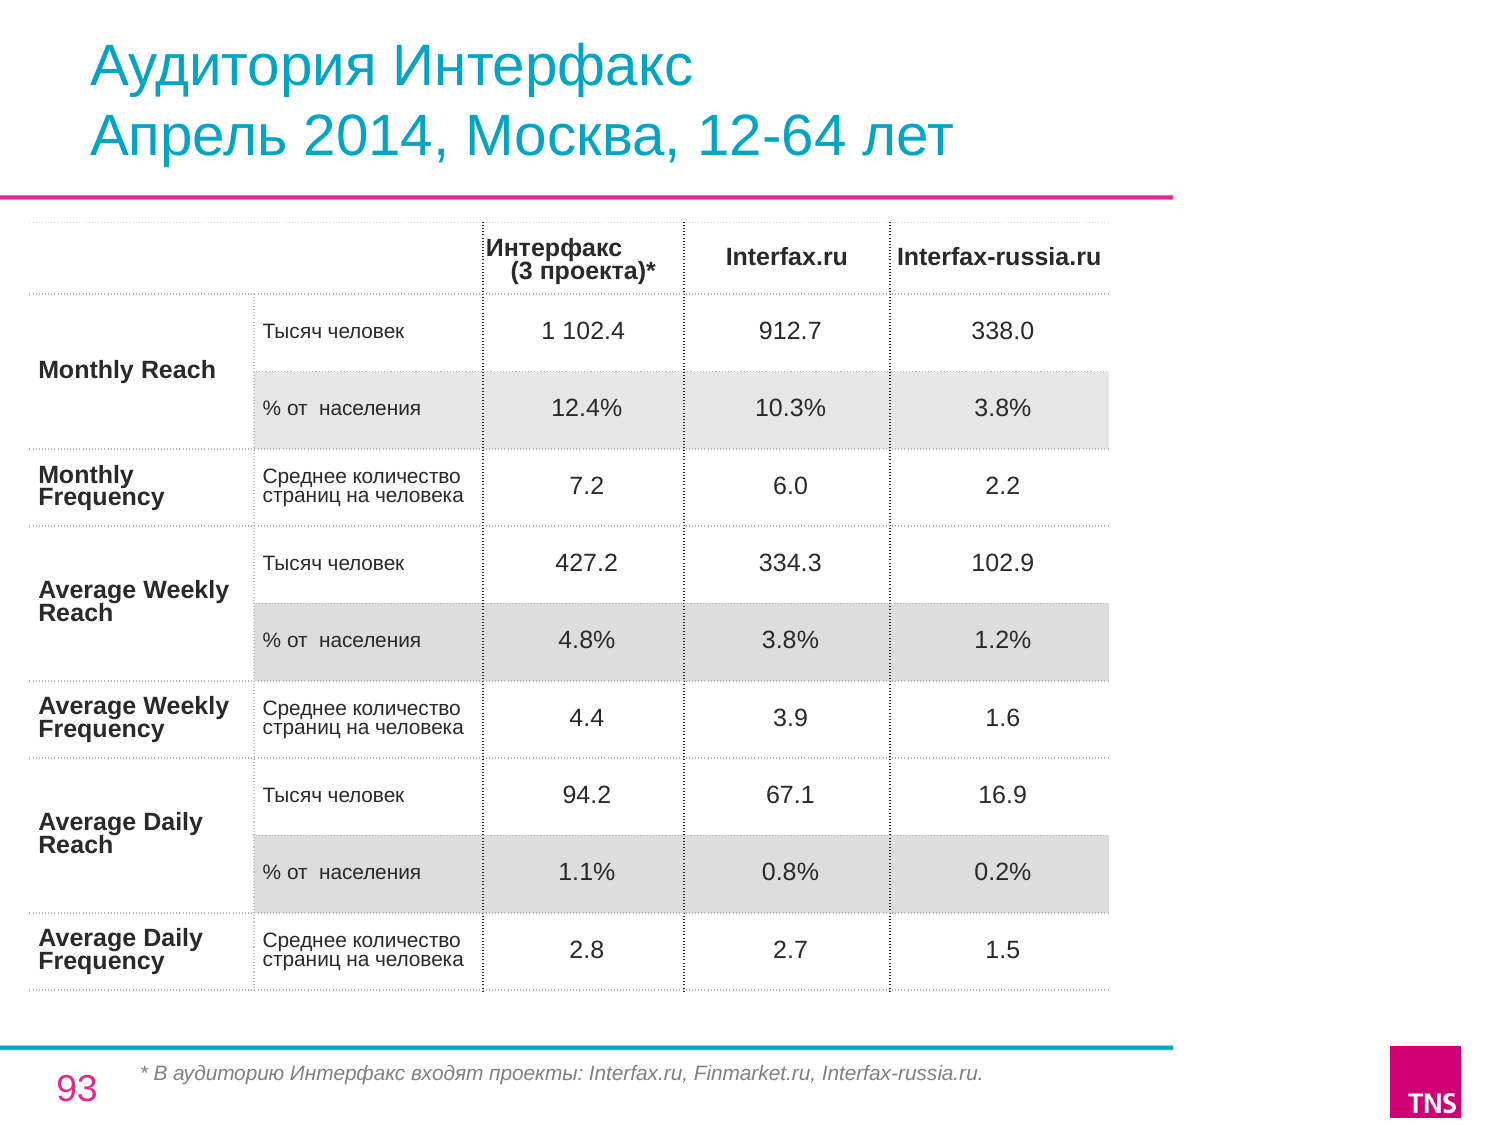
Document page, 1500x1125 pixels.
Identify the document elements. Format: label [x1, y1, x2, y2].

slide_number [40, 1055, 392, 1125]
title [74, 8, 1476, 187]
table_cell [29, 294, 1109, 990]
text_box [124, 1052, 1463, 1092]
table_header [29, 223, 1109, 294]
picture [0, 0, 1500, 1125]
